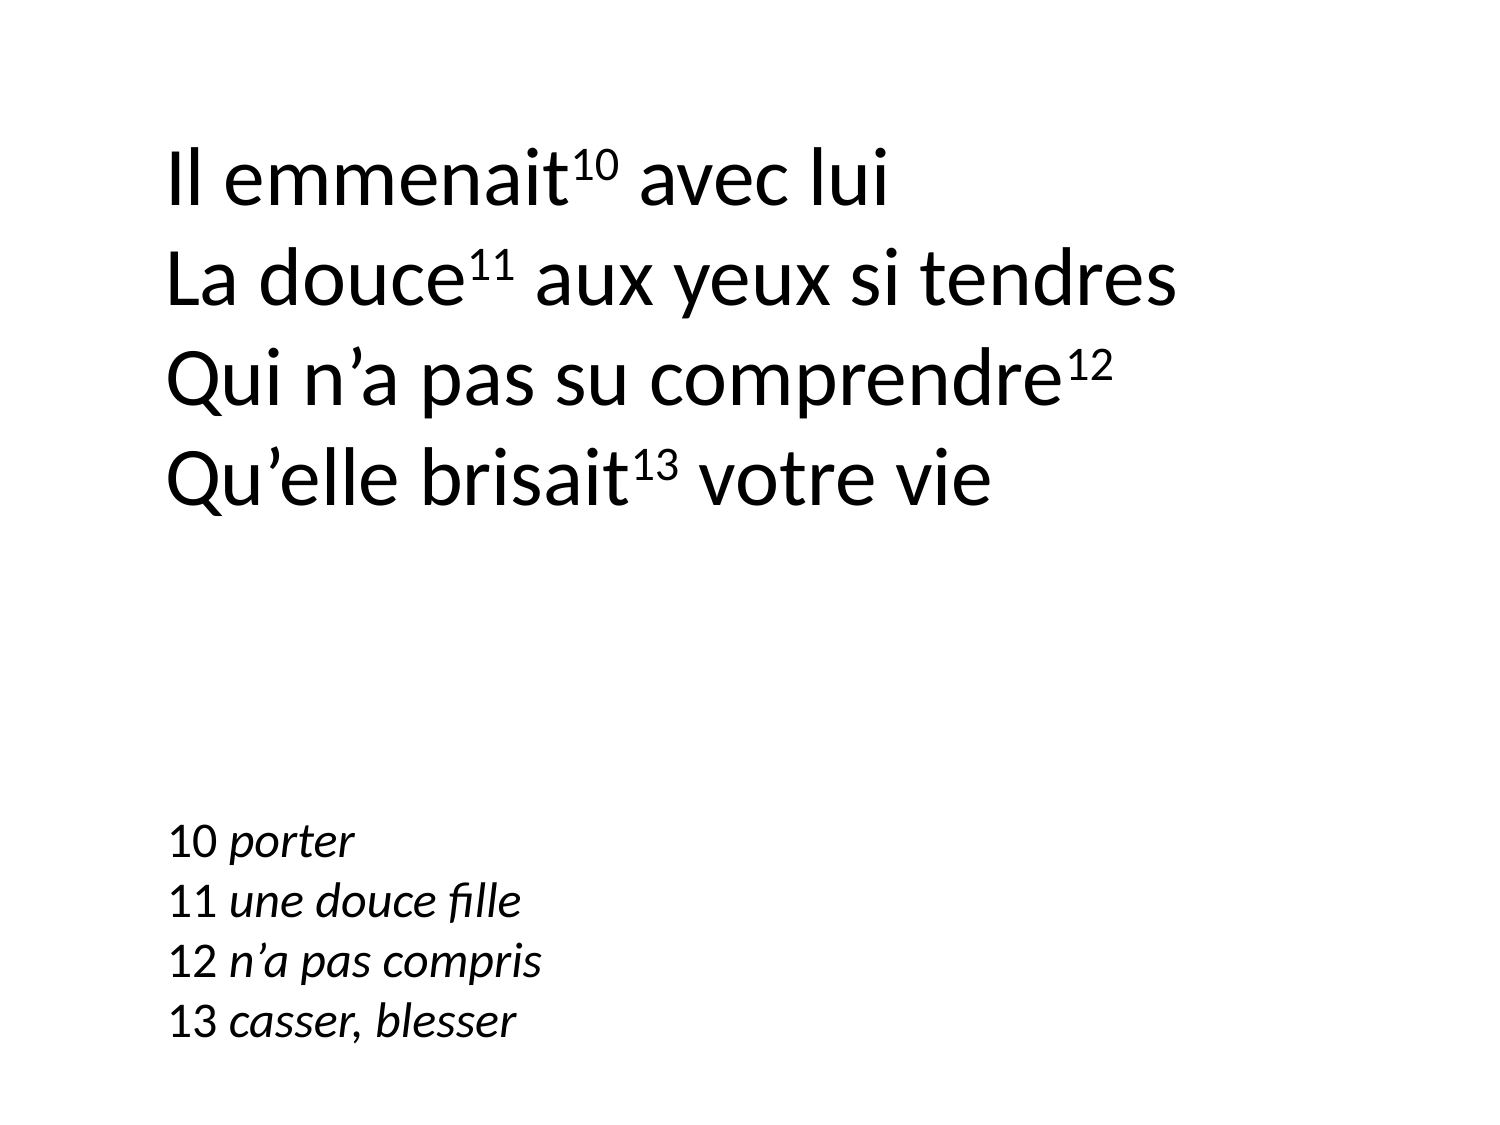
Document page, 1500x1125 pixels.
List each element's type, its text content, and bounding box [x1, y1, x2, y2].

text_box 10 porter 11 une douce fille 12 n’a pas compris 13 casser, blesser [152, 799, 558, 1055]
text_box Il emmenait10 avec lui La douce11 aux yeux si tendres Qui n’a pas su comprendre12 Qu’elle brisait13 votre vie [149, 114, 1363, 530]
